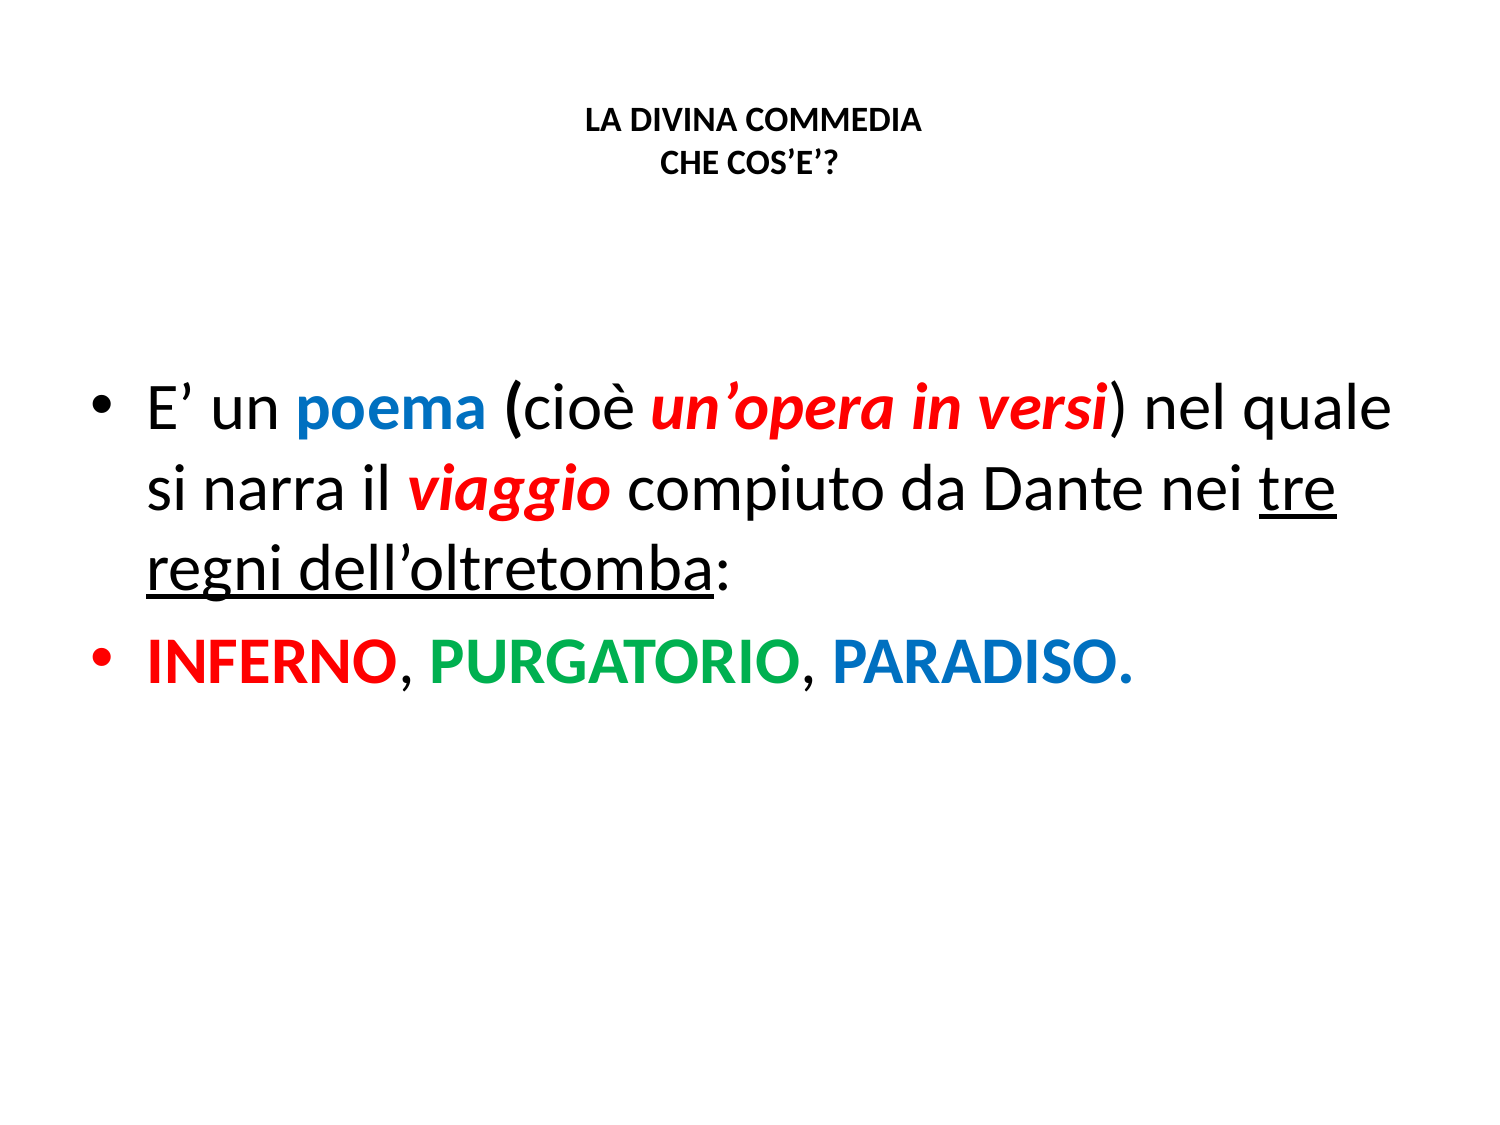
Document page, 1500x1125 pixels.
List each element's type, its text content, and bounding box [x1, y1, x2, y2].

title LA DIVINA COMMEDIA CHE COS’E’? [75, 45, 1425, 233]
list E’ un poema (cioè un’opera in versi) nel quale si narra il viaggio compiuto da Dante nei tre regni dell’oltretomba: INFERNO, PURGATORIO, PARADISO. [75, 262, 1425, 1005]
